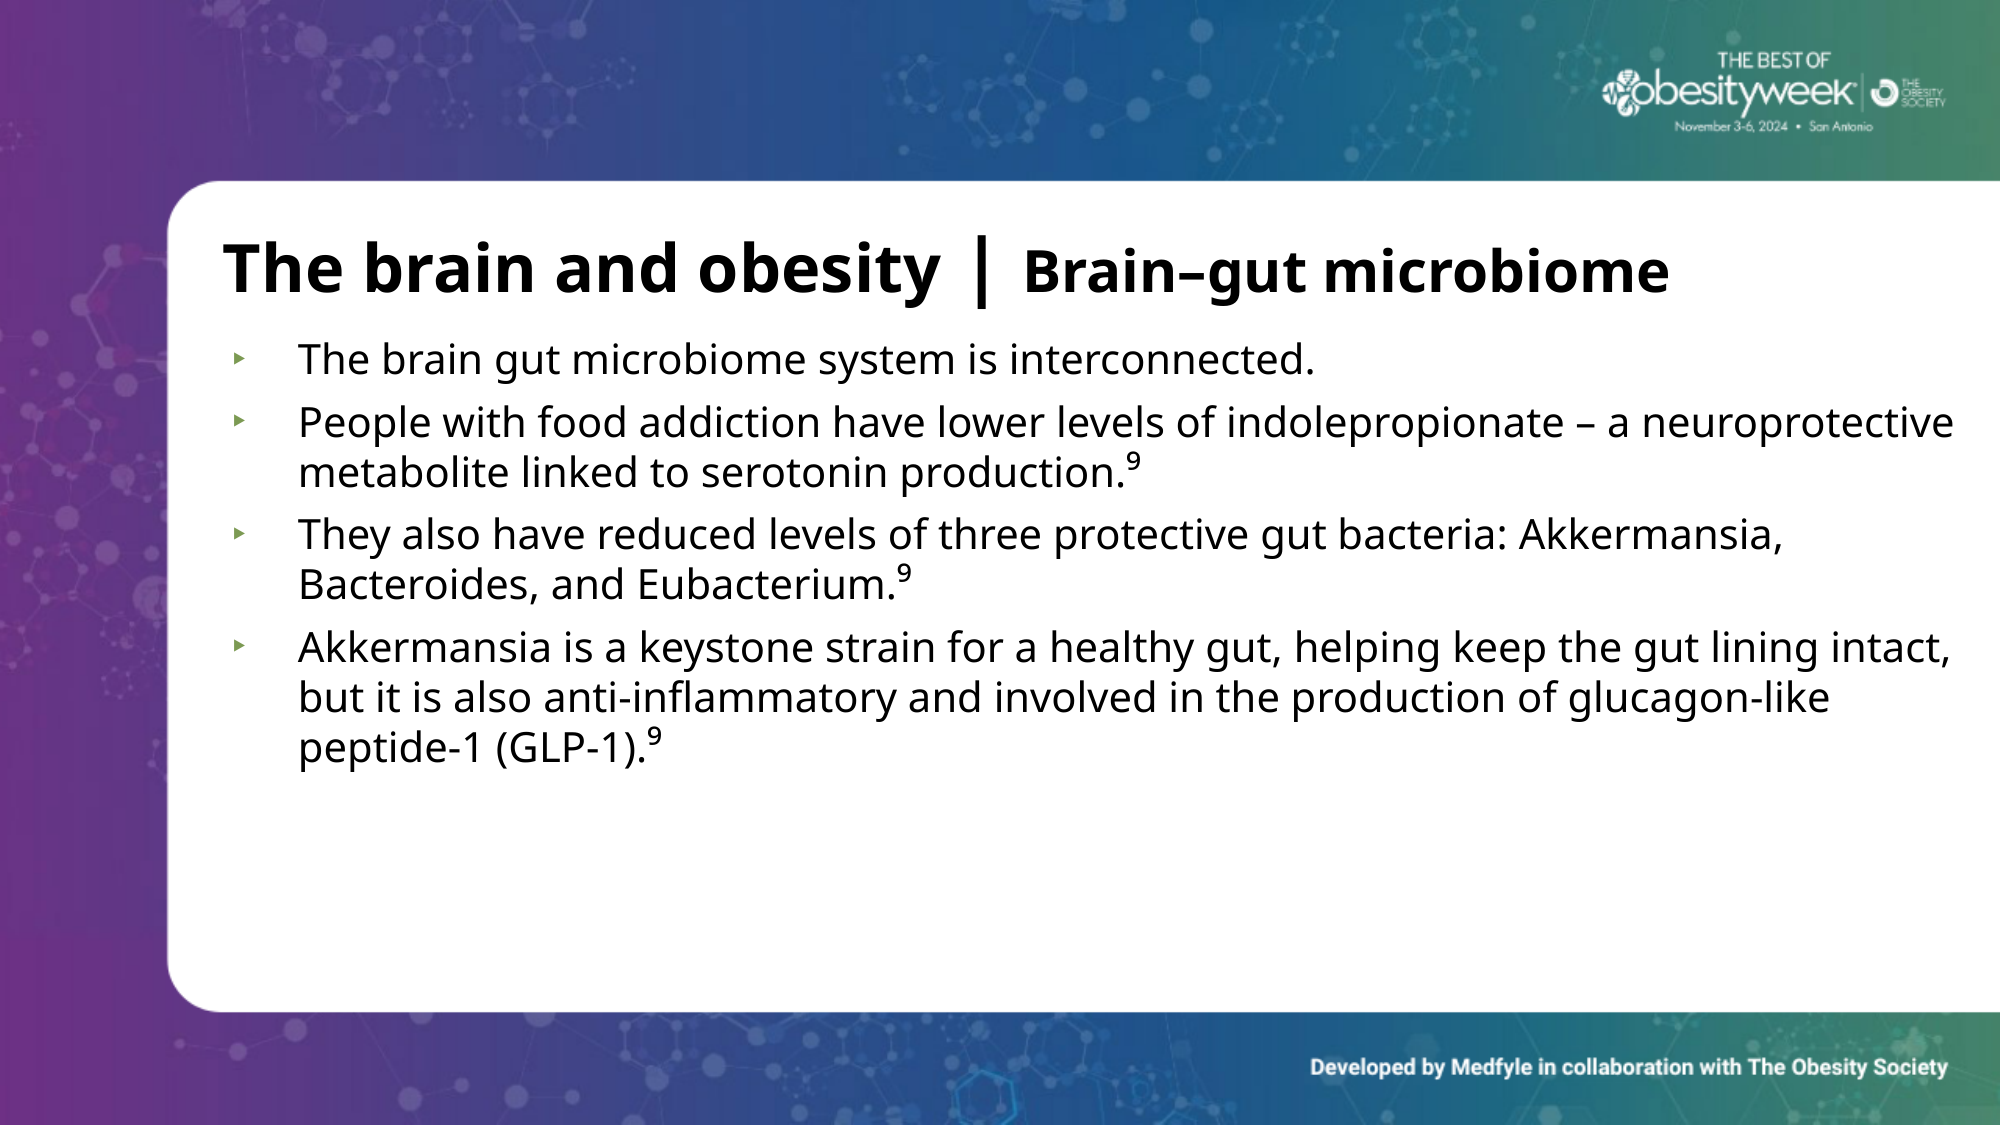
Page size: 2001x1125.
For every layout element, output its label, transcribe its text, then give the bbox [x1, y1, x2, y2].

picture [0, 0, 2000, 1125]
list The brain gut microbiome system is interconnected. People with food addiction have lower levels of indolepropionate – a neuroprotective metabolite linked to serotonin production.⁹ They also have reduced levels of three protective gut bacteria: Akkermansia, Bacteroides, and Eubacterium.⁹ Akkermansia is a keystone strain for a healthy gut, helping keep the gut lining intact, but it is also anti-inflammatory and involved in the production of glucagon-like peptide-1 (GLP-1).⁹ [207, 325, 2000, 931]
title The brain and obesity | Brain–gut microbiome [207, 211, 1991, 325]
